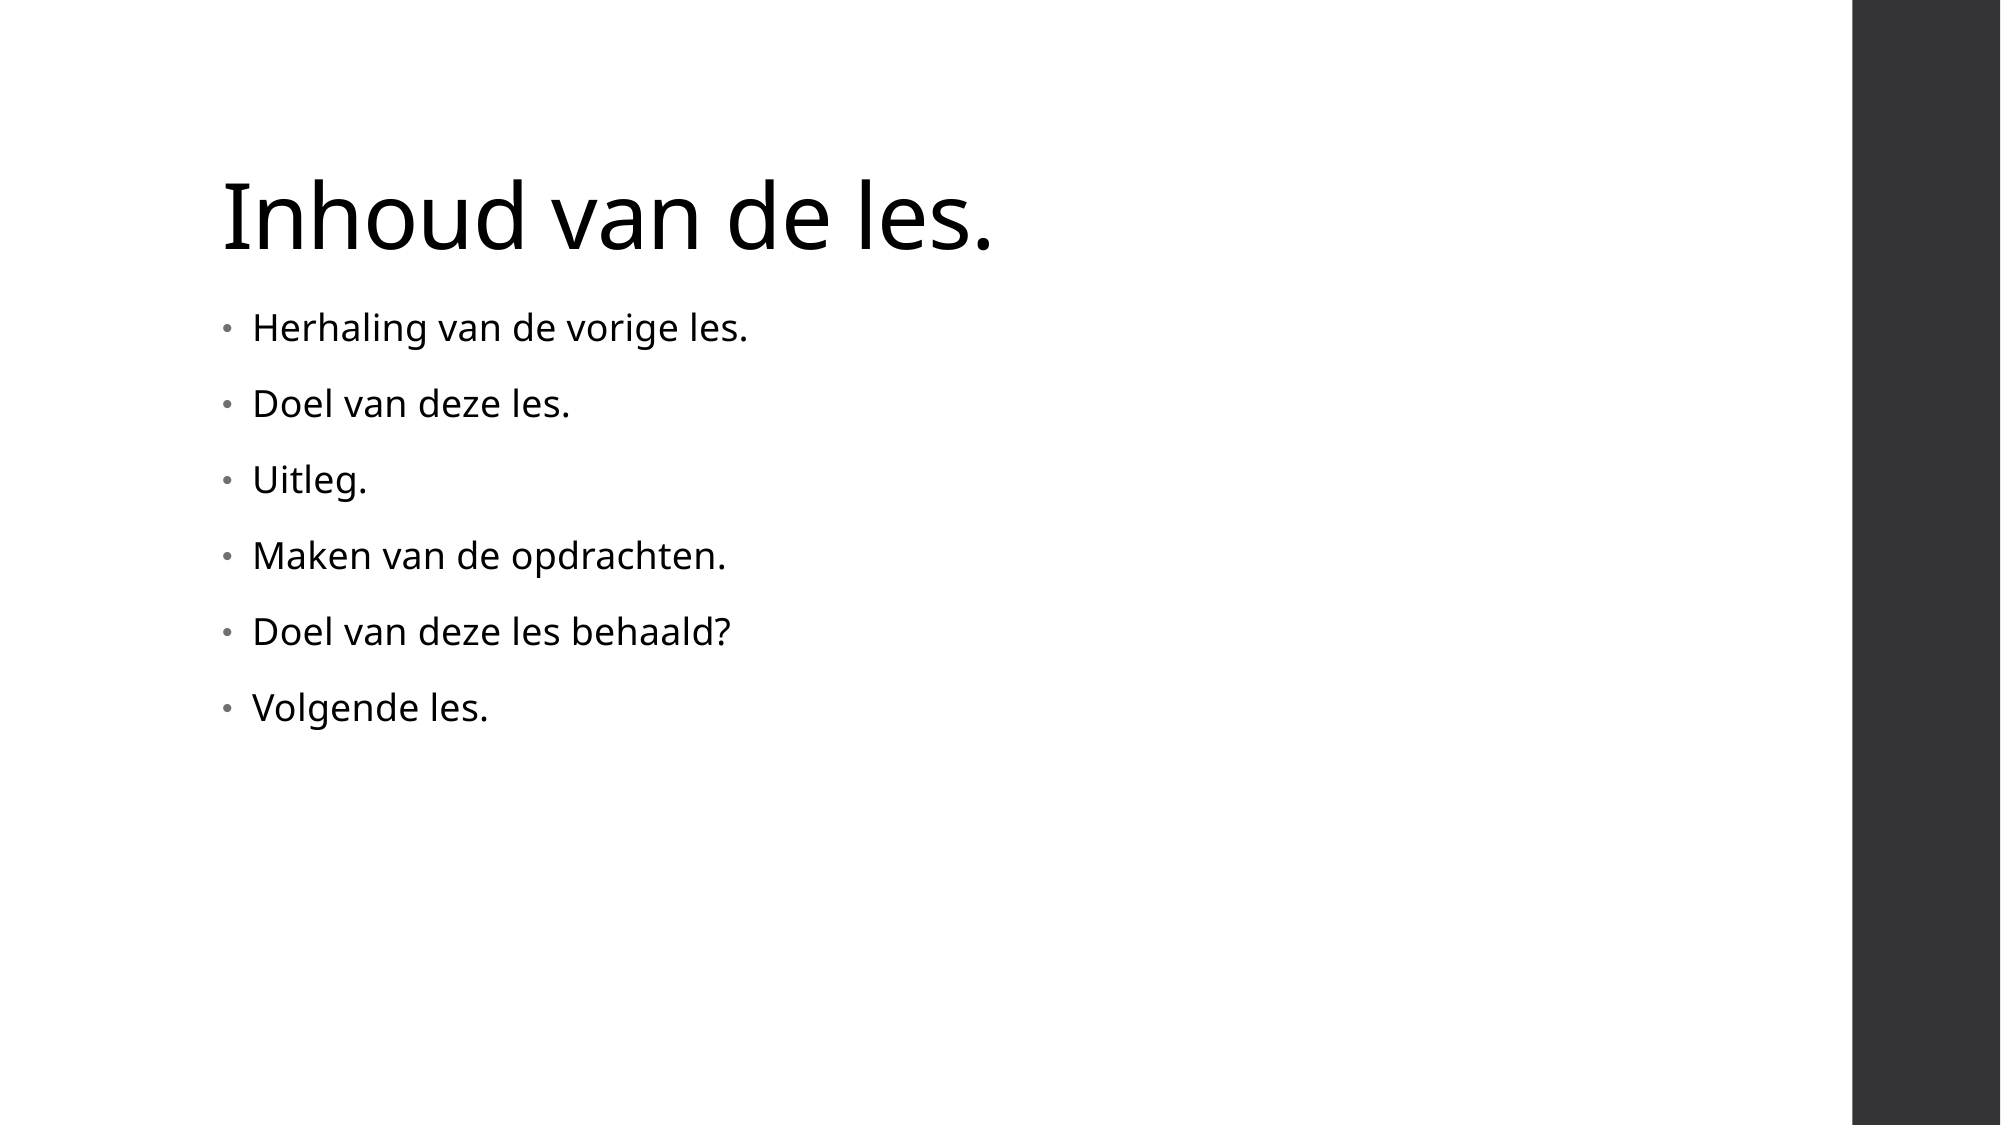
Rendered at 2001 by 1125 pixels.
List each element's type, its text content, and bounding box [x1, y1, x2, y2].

title Inhoud van de les. [206, 60, 1797, 278]
list Herhaling van de vorige les. Doel van deze les. Uitleg. Maken van de opdrachten. Doel van deze les behaald? Volgende les. [206, 299, 1617, 1014]
